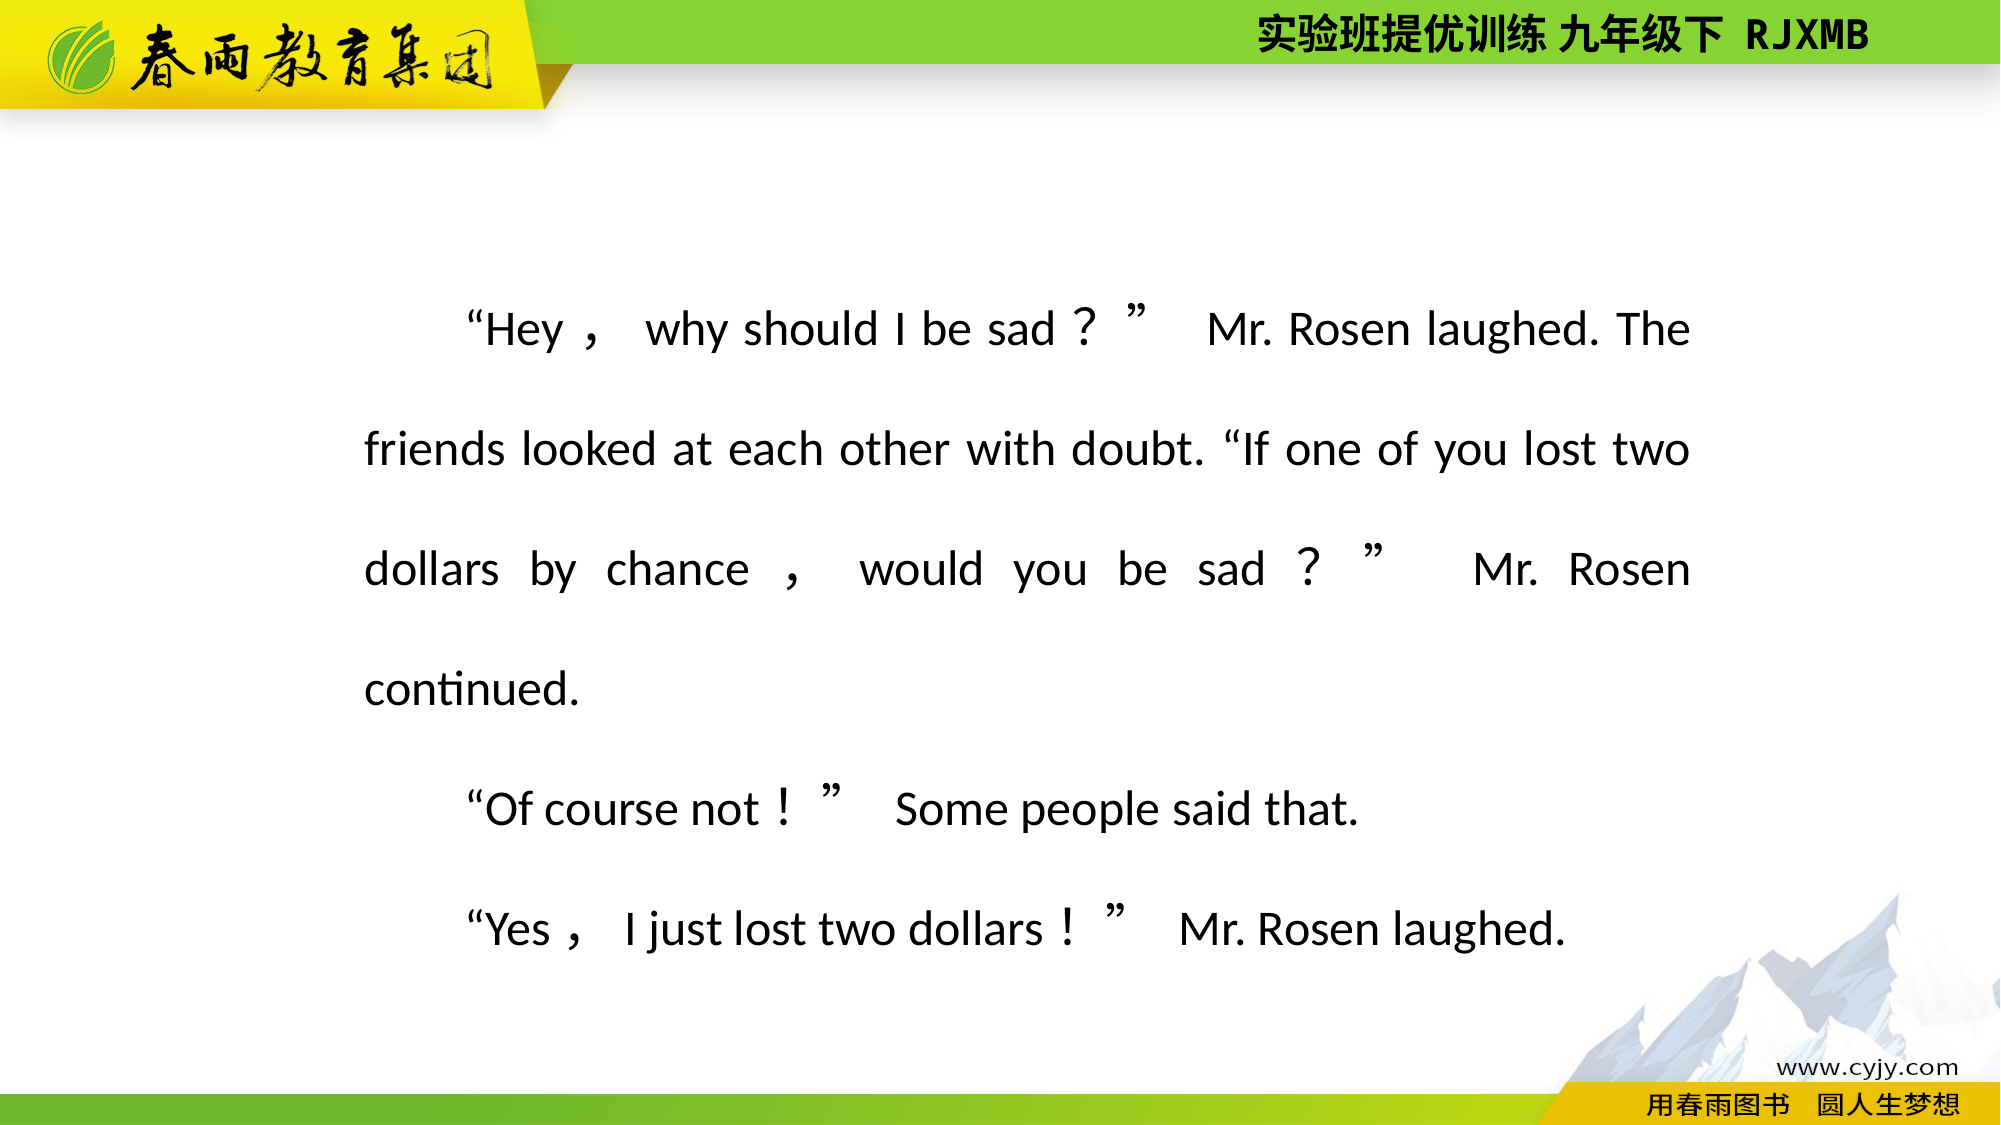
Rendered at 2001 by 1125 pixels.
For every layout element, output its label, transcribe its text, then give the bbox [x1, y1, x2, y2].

picture [0, 0, 2001, 1125]
text_box “Hey，why should I be sad？” Mr. Rosen laughed. The friends looked at each other with doubt. “If one of you lost two dollars by chance，would you be sad？” Mr. Rosen continued. “Of course not！” Some people said that. “Yes，I just lost two dollars！” Mr. Rosen laughed. [349, 227, 1707, 963]
